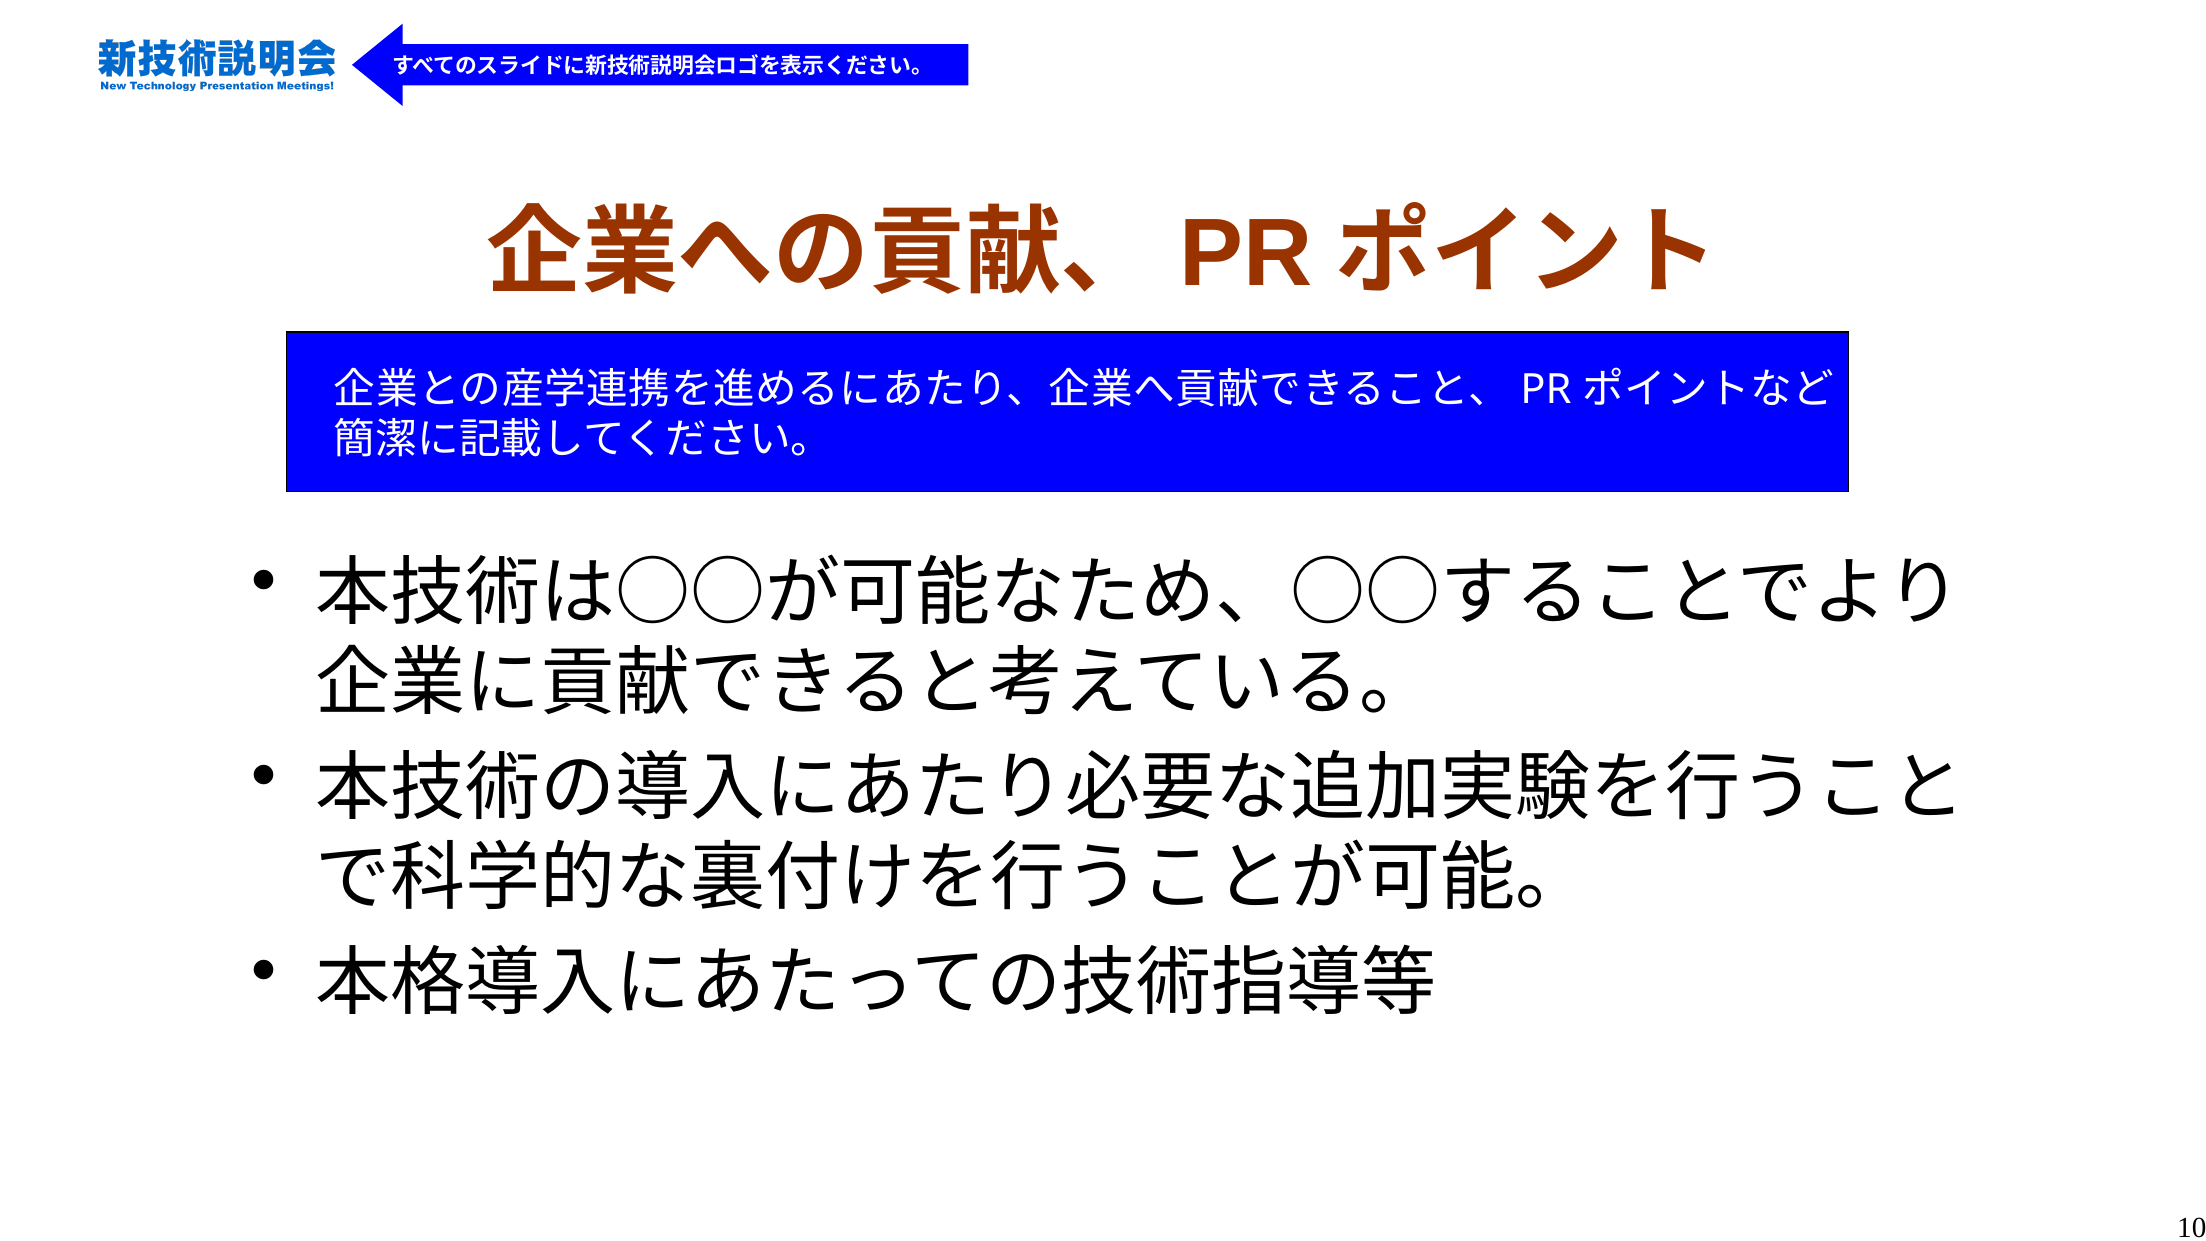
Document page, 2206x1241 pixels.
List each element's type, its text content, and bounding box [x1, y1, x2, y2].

text_box すべてのスライドに新技術説明会ロゴを表示ください。 [349, 21, 971, 108]
text_box 企業との産学連携を進めるにあたり、企業へ貢献できること、PRポイントなど簡潔に記載してください。 [286, 331, 1849, 492]
list 本技術は○○が可能なため、○○することでより企業に貢献できると考えている。 本技術の導入にあたり必要な追加実験を行うことで科学的な裏付けを行うことが可能。 本格導入にあたっての技術指導等 [234, 535, 2049, 1202]
picture [97, 38, 335, 92]
title 企業への貢献、PRポイント [313, 153, 1892, 341]
